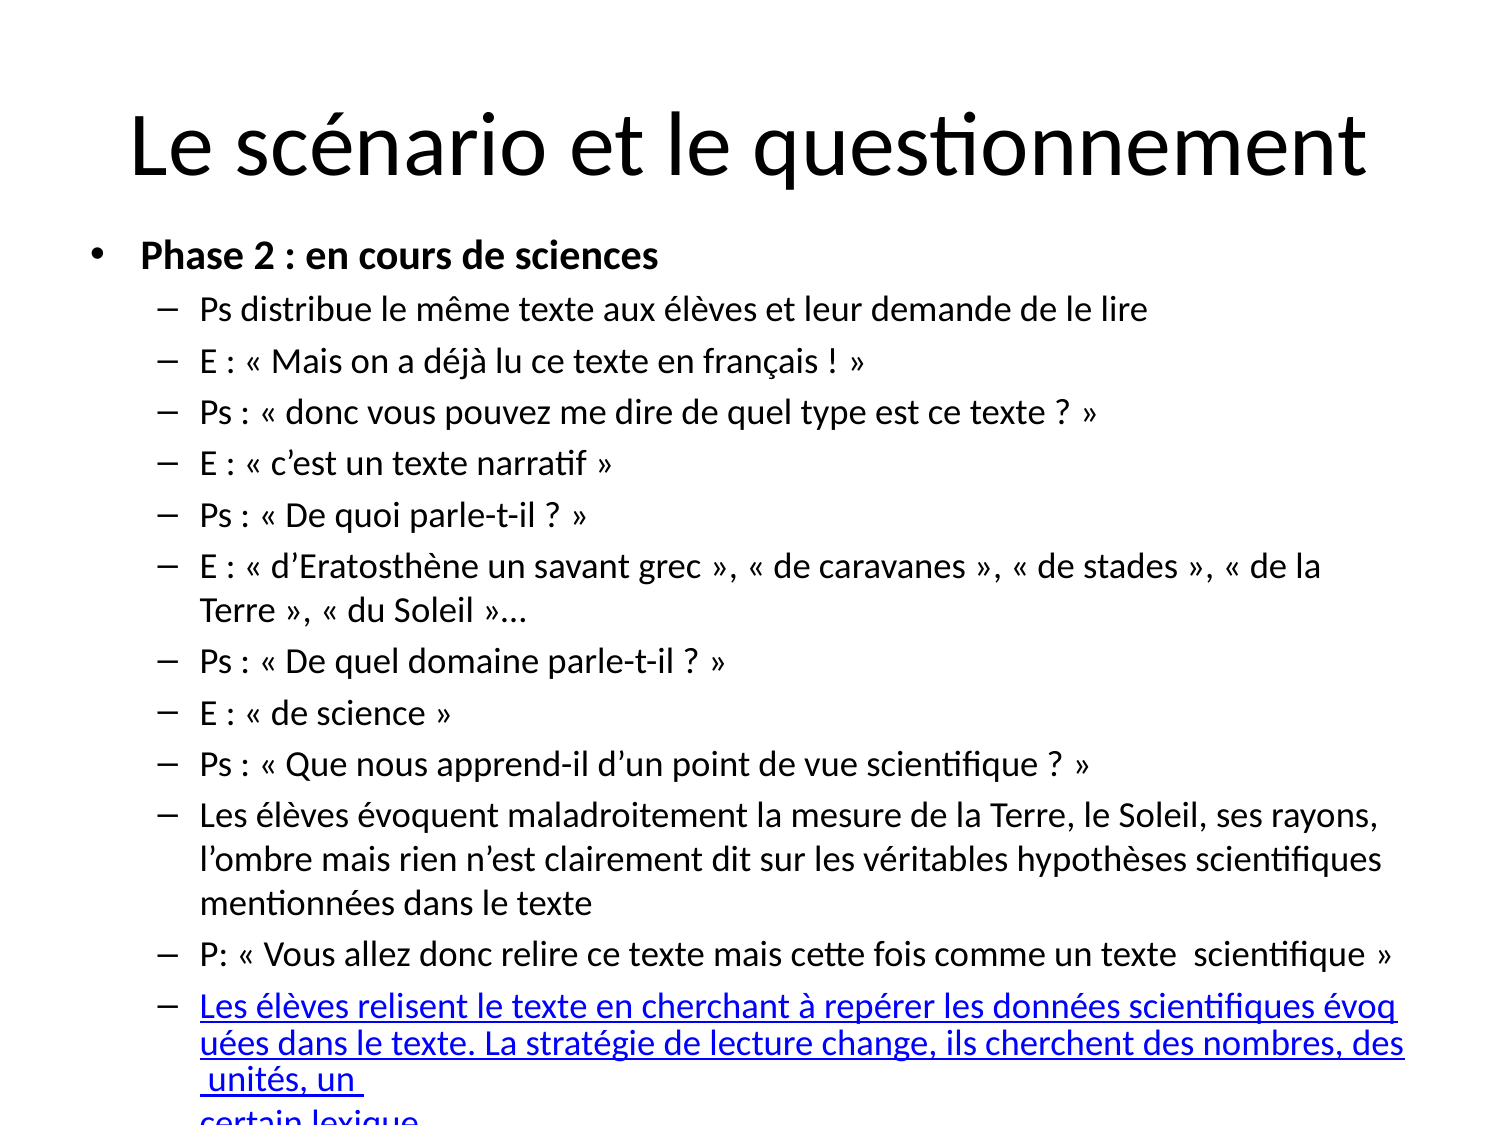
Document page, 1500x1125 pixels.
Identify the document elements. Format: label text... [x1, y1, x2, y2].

title Le scénario et le questionnement [75, 45, 1425, 219]
list Phase 2 : en cours de sciences Ps distribue le même texte aux élèves et leur demande de le lire E : « Mais on a déjà lu ce texte en français ! » Ps : « donc vous pouvez me dire de quel type est ce texte ? » E : « c’est un texte narratif » Ps : « De quoi parle-t-il ? » E : « d’Eratosthène un savant grec », « de caravanes », « de stades », « de la Terre », « du Soleil »… Ps : « De quel domaine parle-t-il ? » E : « de science » Ps : « Que nous apprend-il d’un point de vue scientifique ? » Les élèves évoquent maladroitement la mesure de la Terre, le Soleil, ses rayons, l’ombre mais rien n’est clairement dit sur les véritables hypothèses scientifiques mentionnées dans le texte P: « Vous allez donc relire ce texte mais cette fois comme un texte scientifique » Les élèves relisent le texte en cherchant à repérer les données scientifiques évoquées dans le texte. La stratégie de lecture change, ils cherchent des nombres, des unités, un certain lexique [75, 219, 1425, 1125]
